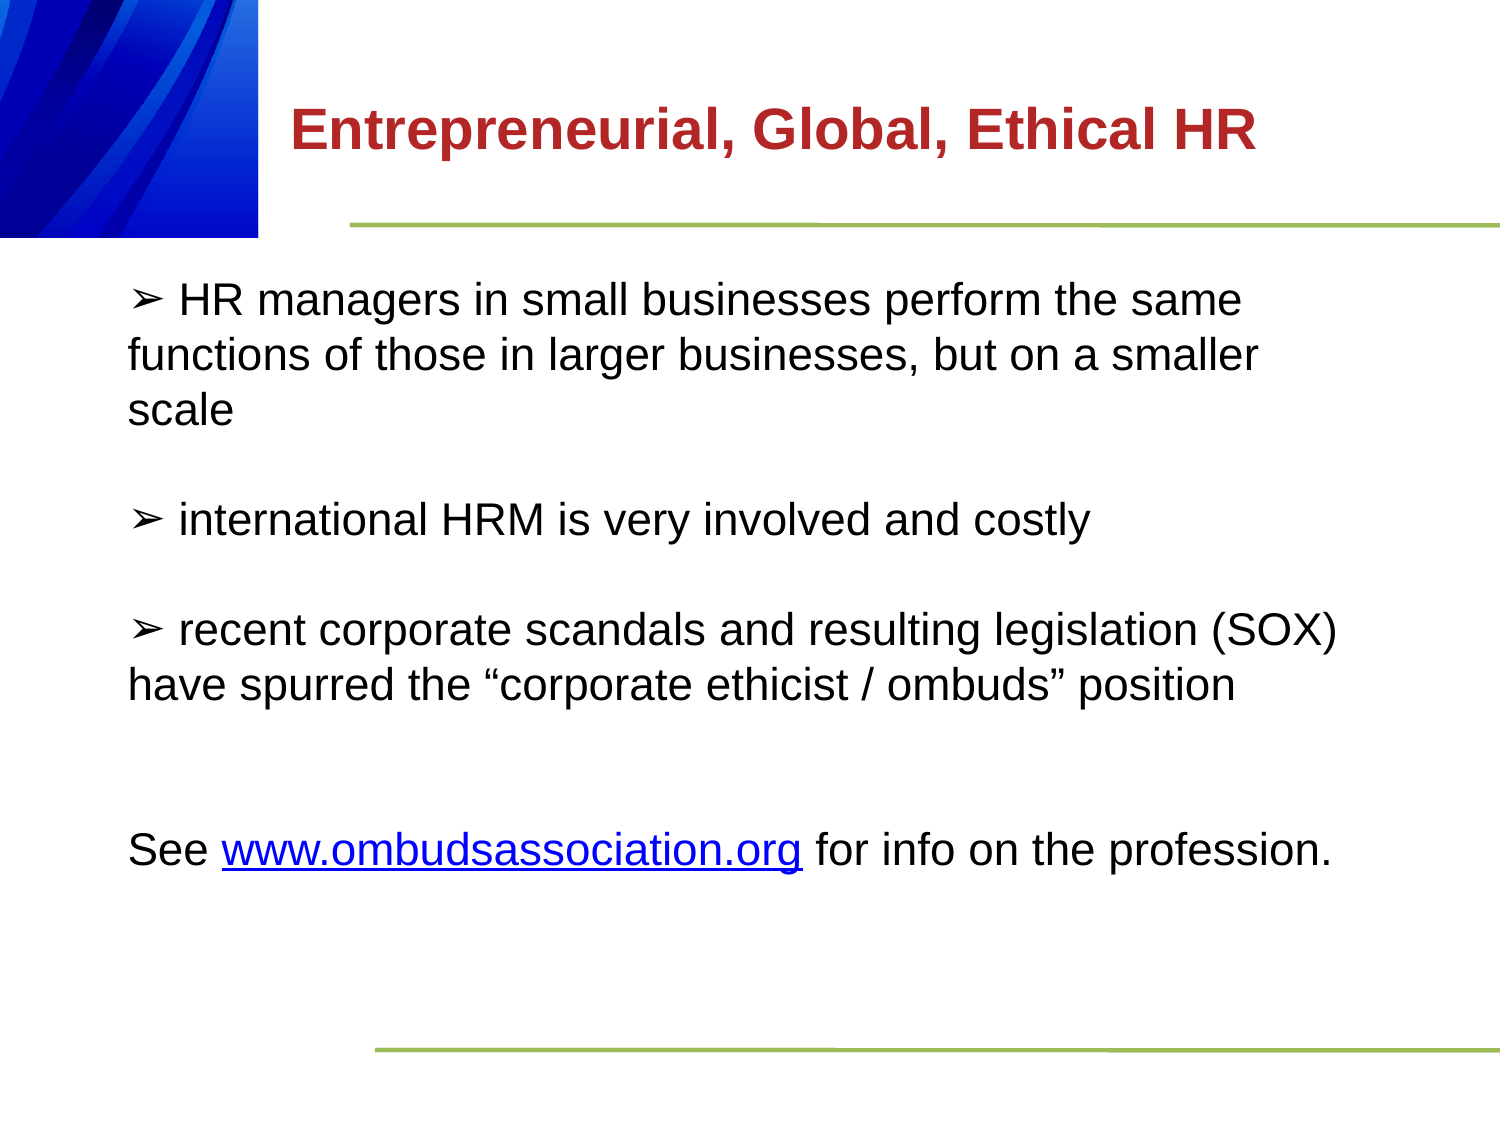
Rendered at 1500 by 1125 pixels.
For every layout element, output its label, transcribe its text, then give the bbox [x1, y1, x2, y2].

text_box Entrepreneurial, Global, Ethical HR [274, 83, 1313, 170]
text_box HR managers in small businesses perform the same functions of those in larger businesses, but on a smaller scale international HRM is very involved and costly recent corporate scandals and resulting legislation (SOX) have spurred the “corporate ethicist / ombuds” position See www.ombudsassociation.org for info on the profession. [112, 262, 1363, 882]
picture [0, 0, 259, 238]
